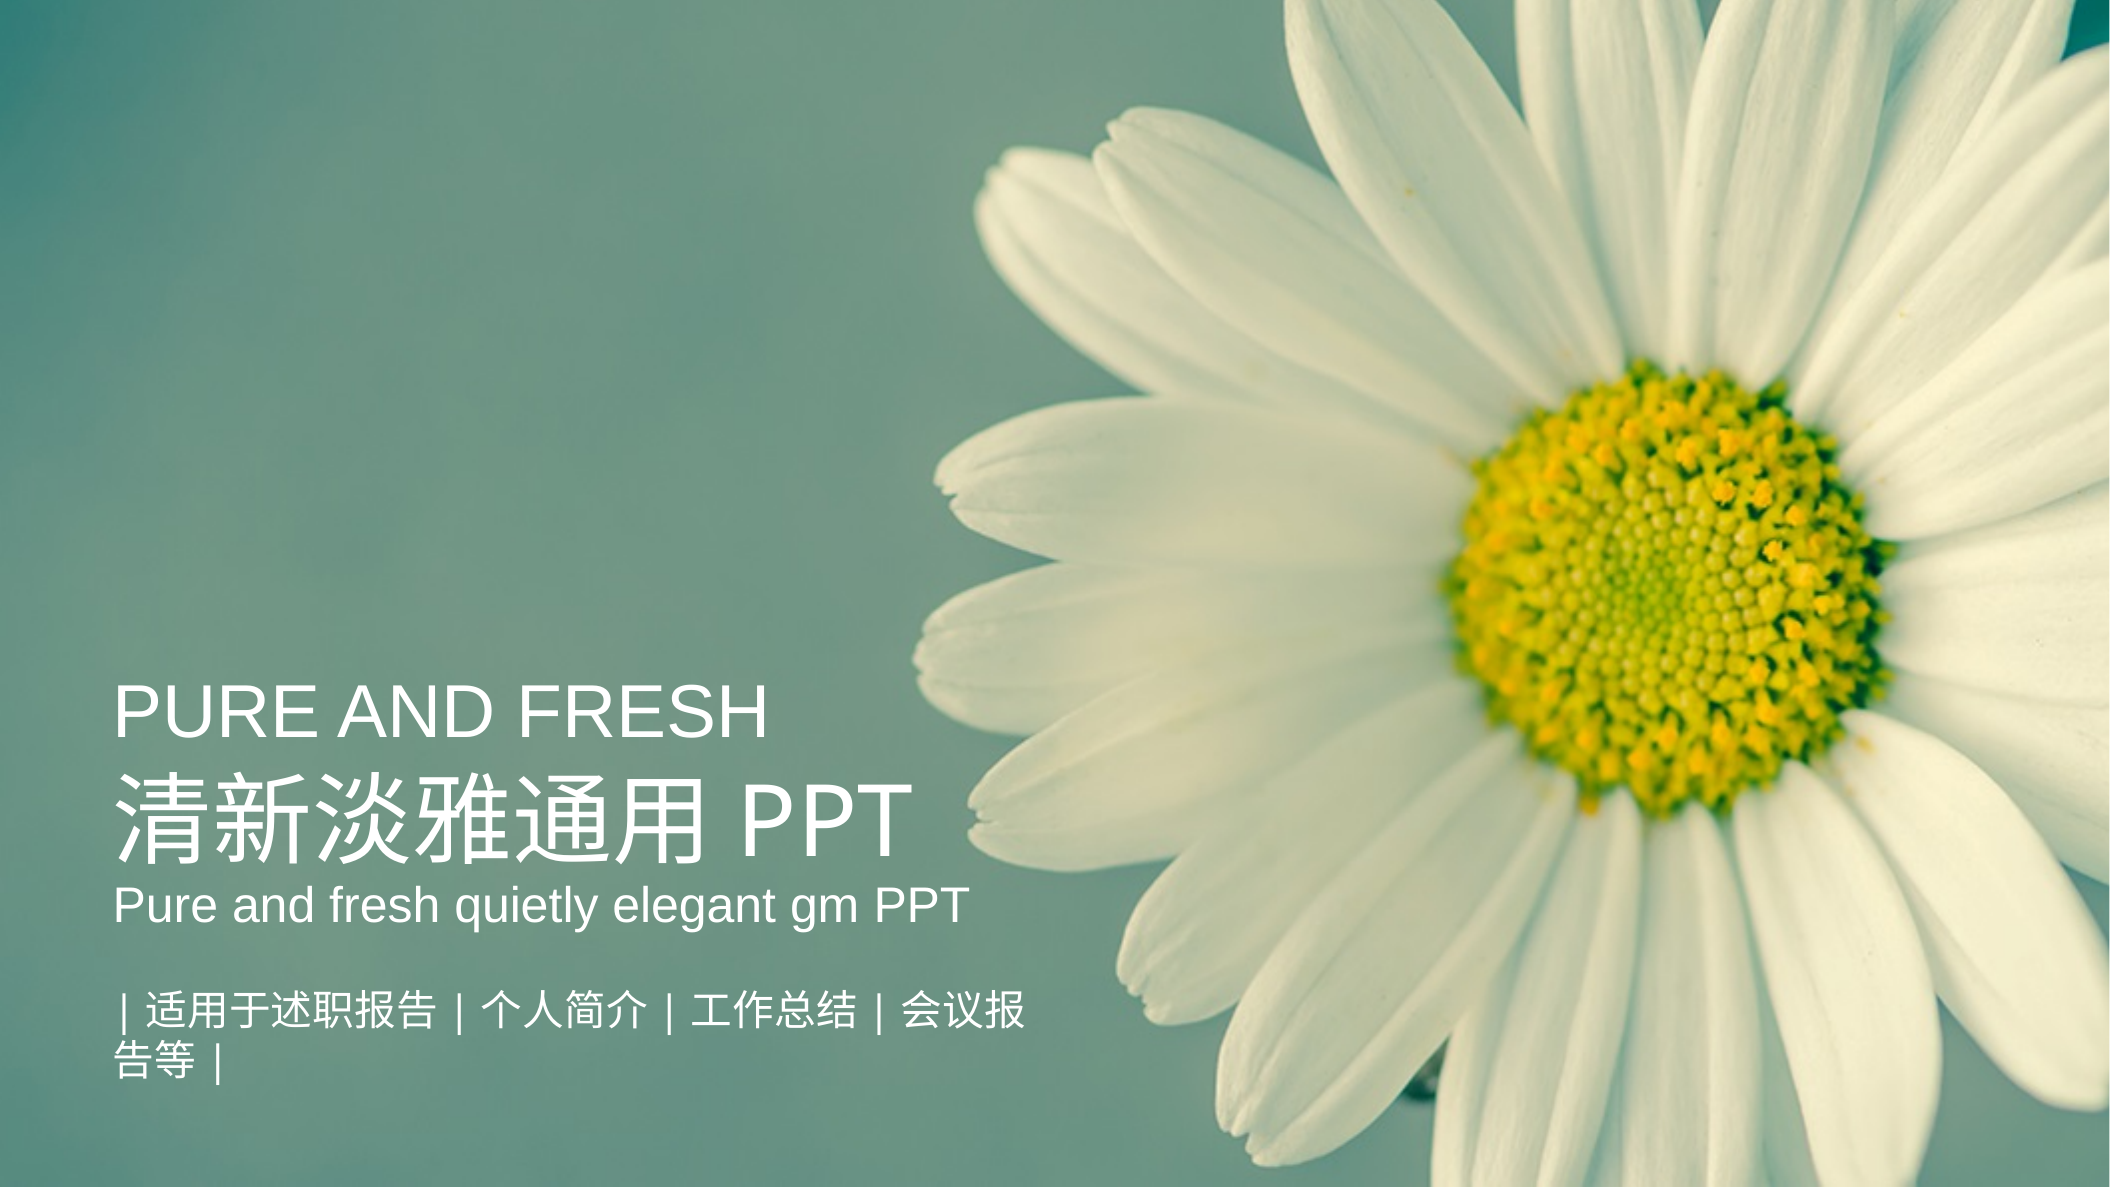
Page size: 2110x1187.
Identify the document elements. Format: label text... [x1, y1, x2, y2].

text_box [0, 0, 2110, 1187]
text_box Pure and fresh [97, 654, 937, 760]
text_box 清新淡雅通用PPT [97, 748, 984, 865]
text_box |适用于述职报告|个人简介|工作总结|会议报告等| [97, 976, 1067, 1092]
text_box Pure and fresh quietly elegant gm PPT [97, 865, 1020, 940]
